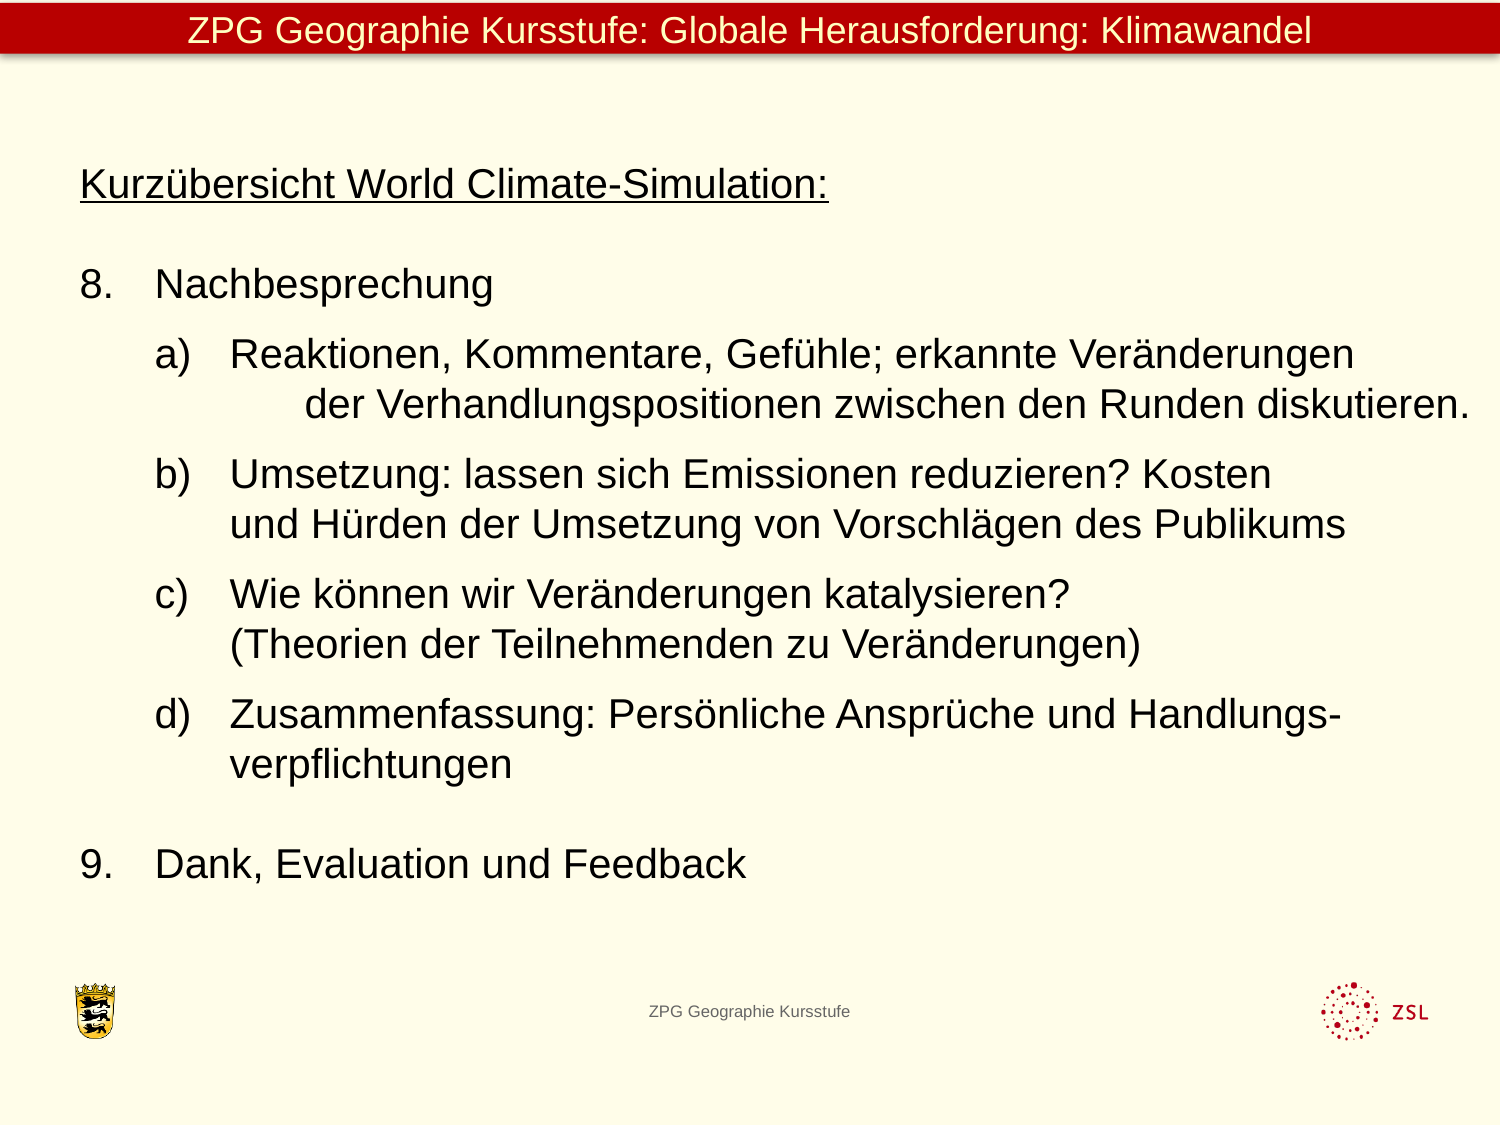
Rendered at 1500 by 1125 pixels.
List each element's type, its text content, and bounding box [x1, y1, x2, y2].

text_box Kurzübersicht World Climate-Simulation: Nachbesprechung Reaktionen, Kommentare, Gefühle; erkannte Veränderungen der Verhandlungspositionen zwischen den Runden diskutieren. Umsetzung: lassen sich Emissionen reduzieren? Kosten und Hürden der Umsetzung von Vorschlägen des Publikums Wie können wir Veränderungen katalysieren? (Theorien der Teilnehmenden zu Veränderungen) Zusammenfassung: Persönliche Ansprüche und Handlungs-verpflichtungen Dank, Evaluation und Feedback [64, 148, 1488, 949]
picture [73, 981, 117, 1041]
picture [1320, 981, 1429, 1041]
